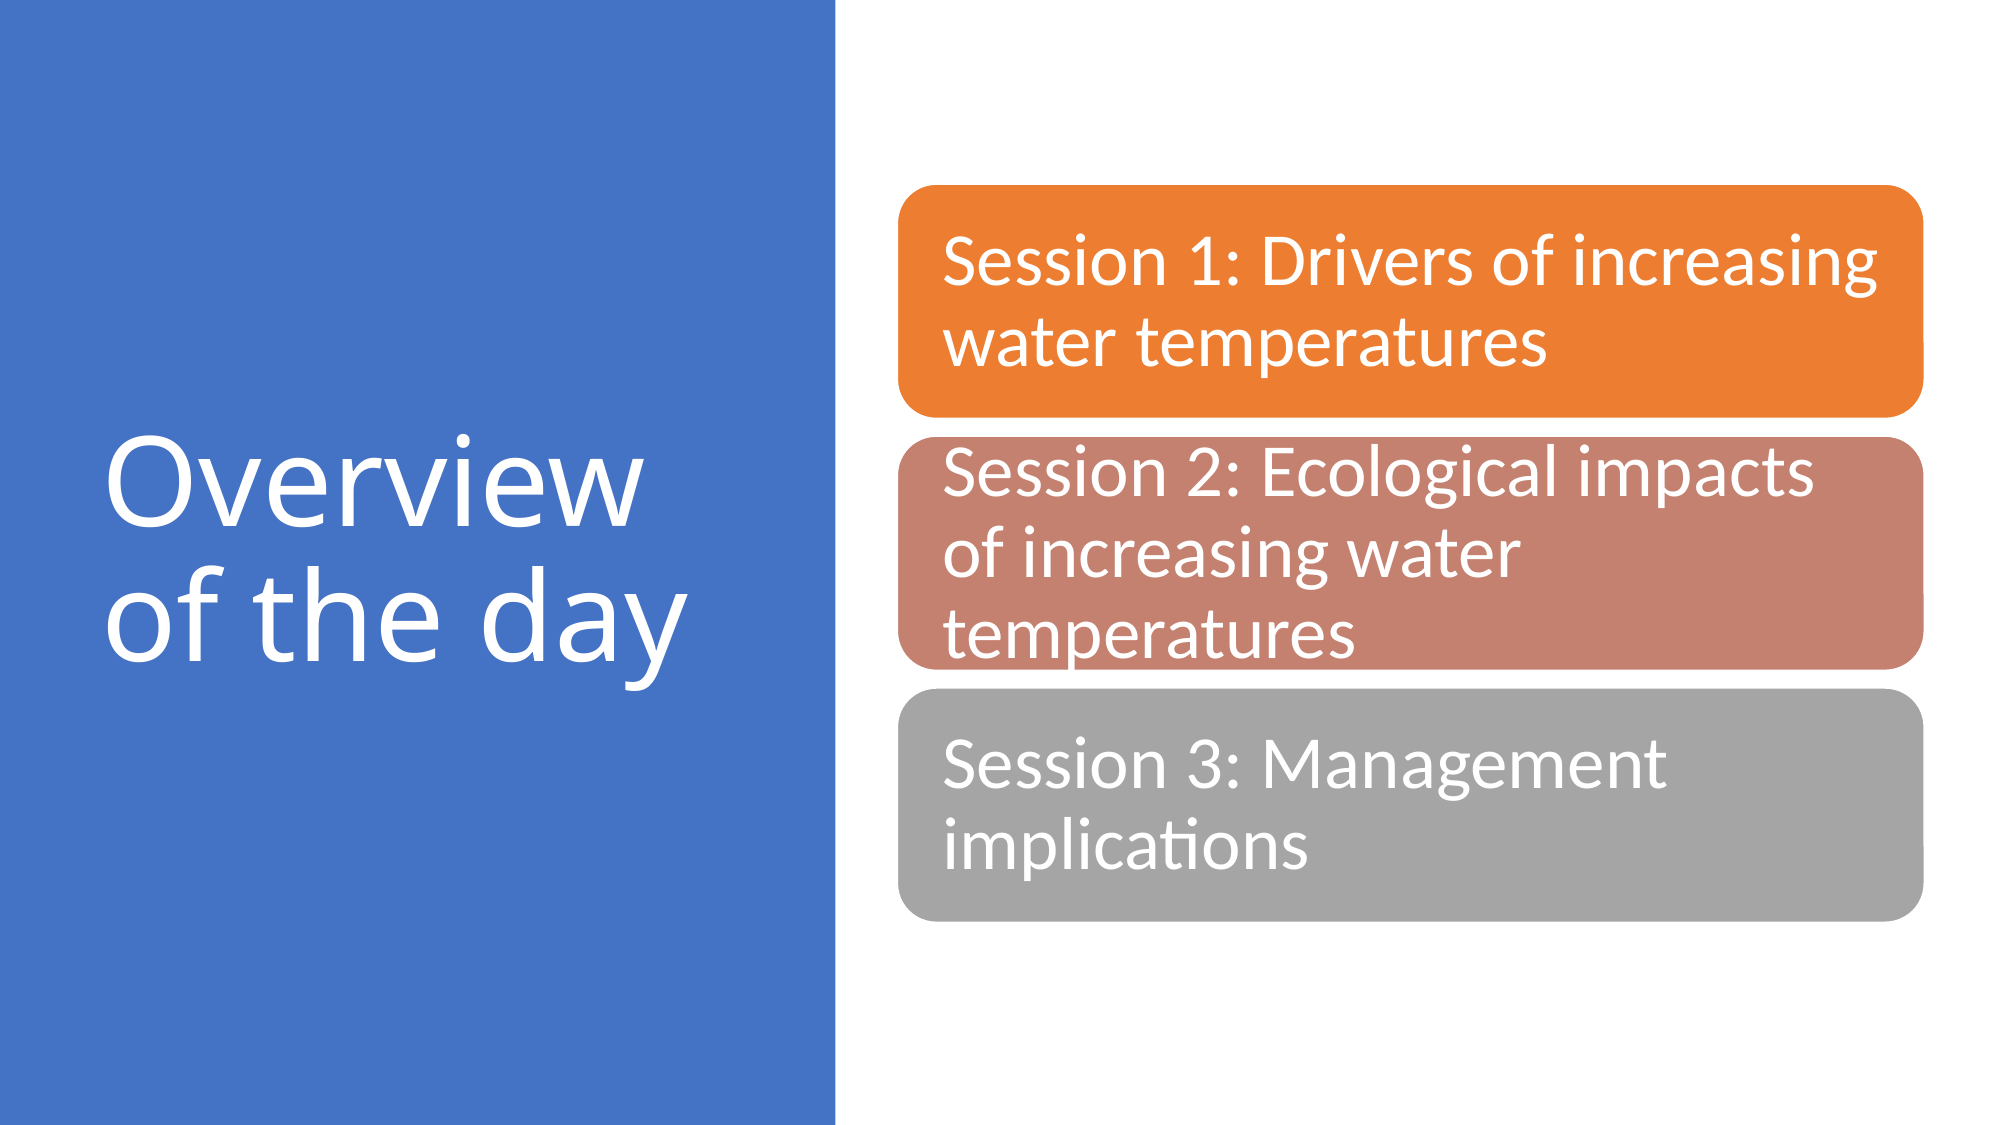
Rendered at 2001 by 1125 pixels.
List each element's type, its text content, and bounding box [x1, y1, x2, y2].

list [897, 101, 1925, 1005]
title Overview of the day [86, 101, 711, 1005]
text_box [0, 0, 836, 1125]
